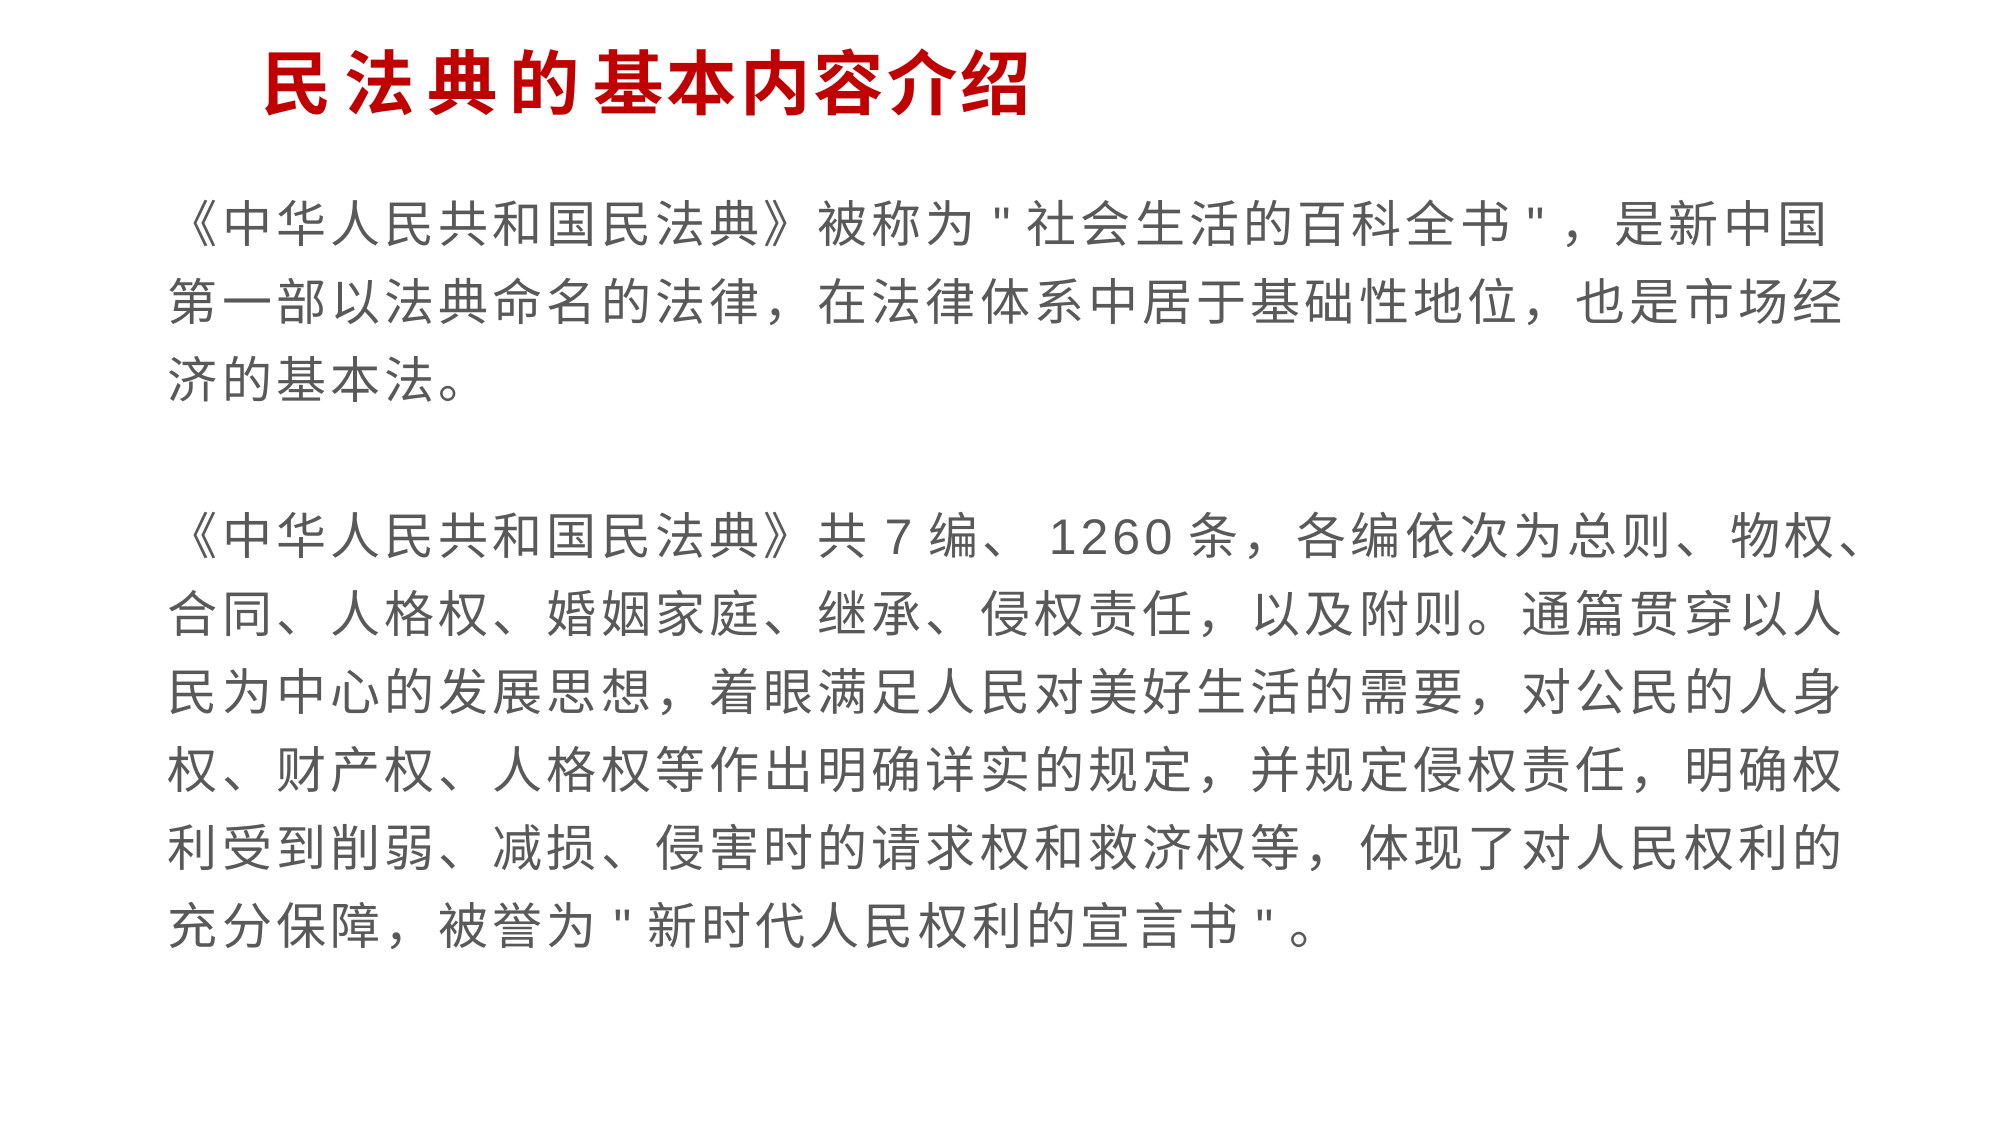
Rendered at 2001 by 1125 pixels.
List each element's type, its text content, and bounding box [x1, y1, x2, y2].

subtitle 《中华人民共和国民法典》被称为"社会生活的百科全书"，是新中国第一部以法典命名的法律，在法律体系中居于基础性地位，也是市场经济的基本法。 《中华人民共和国民法典》共7编、1260条，各编依次为总则、物权、合同、人格权、婚姻家庭、继承、侵权责任，以及附则。通篇贯穿以人民为中心的发展思想，着眼满足人民对美好生活的需要，对公民的人身权、财产权、人格权等作出明确详实的规定，并规定侵权责任，明确权利受到削弱、减损、侵害时的请求权和救济权等，体现了对人民权利的充分保障，被誉为"新时代人民权利的宣言书"。 [168, 174, 1858, 1062]
title 民法典的基本内容介绍 [96, 38, 1197, 124]
